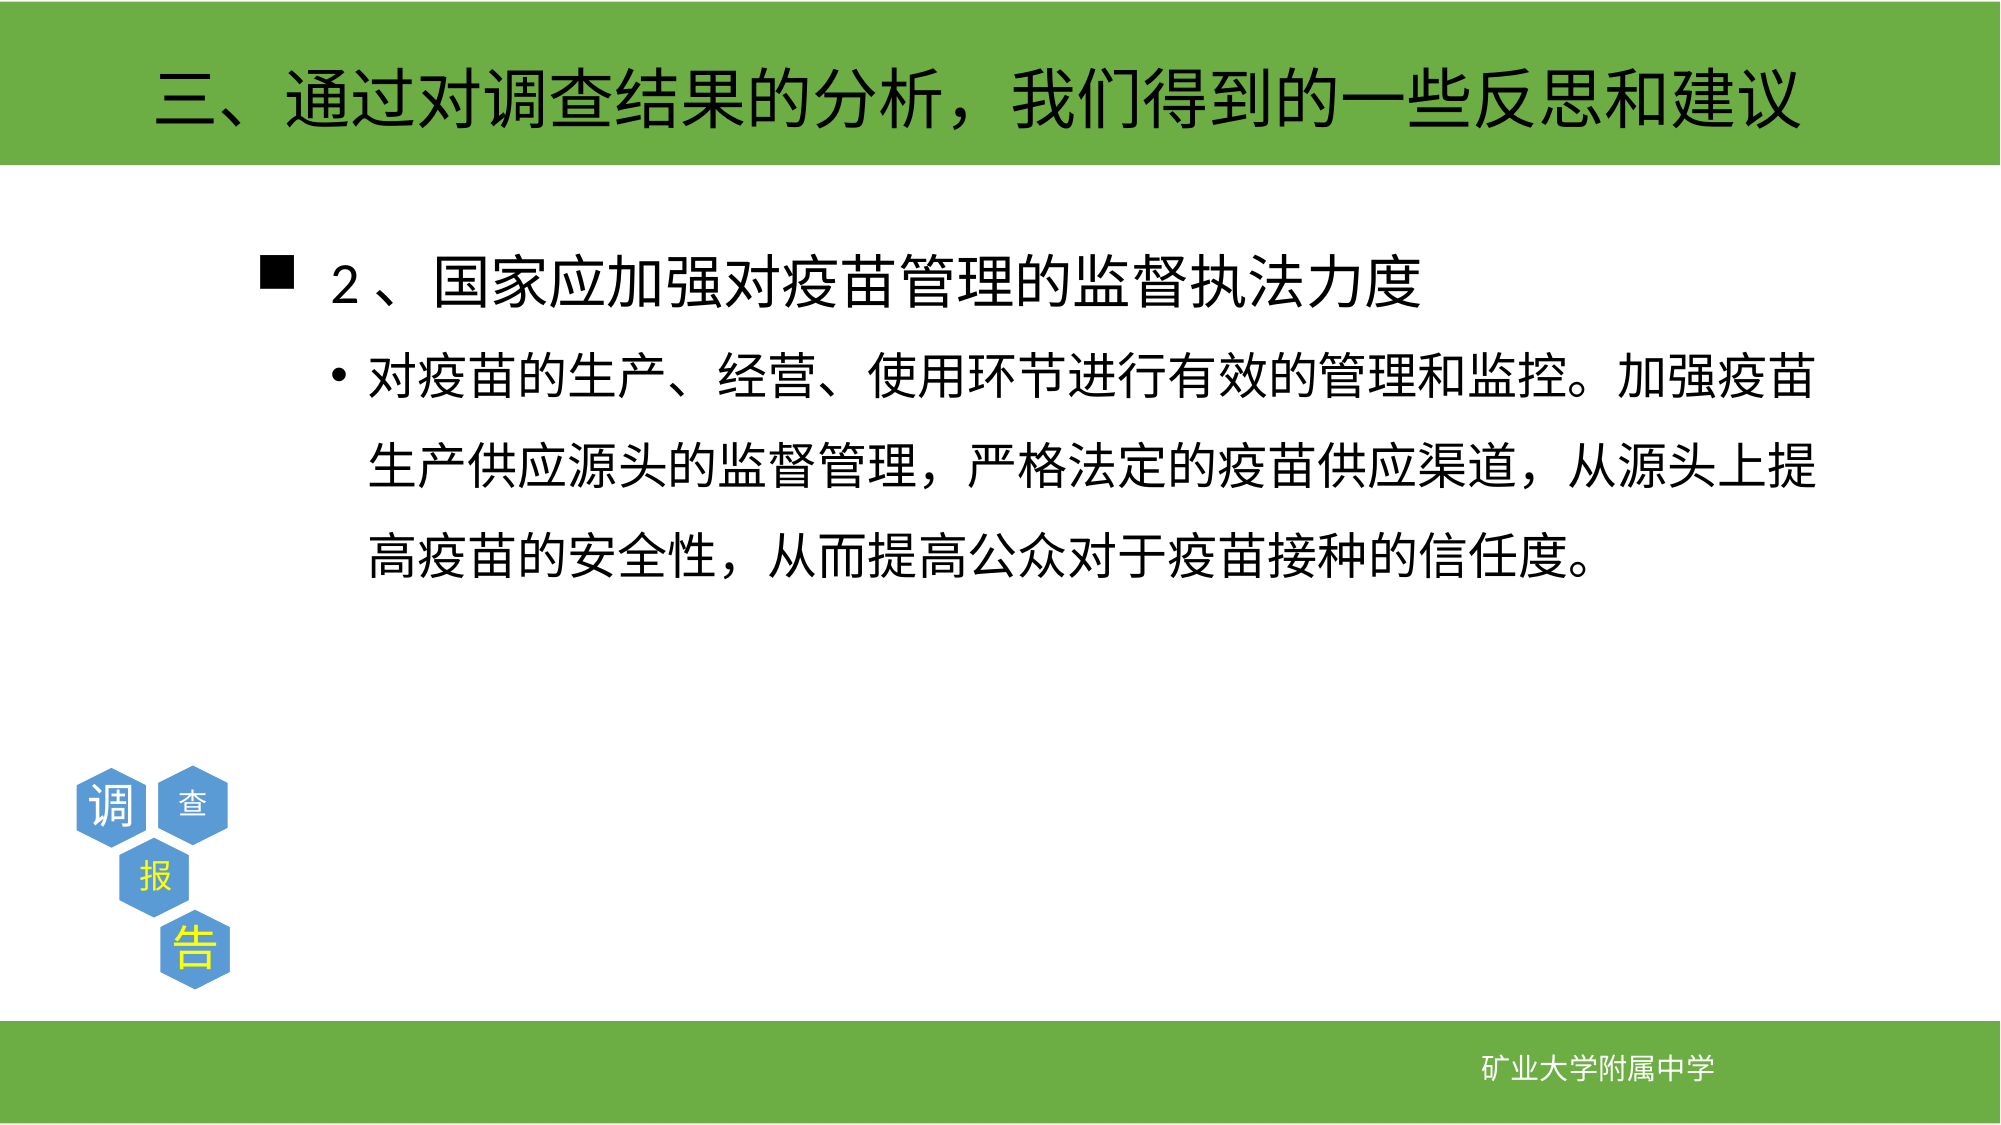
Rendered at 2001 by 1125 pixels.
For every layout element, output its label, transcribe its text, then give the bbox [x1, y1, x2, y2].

list 2、国家应加强对疫苗管理的监督执法力度 对疫苗的生产、经营、使用环节进行有效的管理和监控。加强疫苗生产供应源头的监督管理，严格法定的疫苗供应渠道，从源头上提高疫苗的安全性，从而提高公众对于疫苗接种的信任度。 [240, 202, 1863, 1014]
title 三、通过对调查结果的分析，我们得到的一些反思和建议 [137, 50, 1863, 154]
